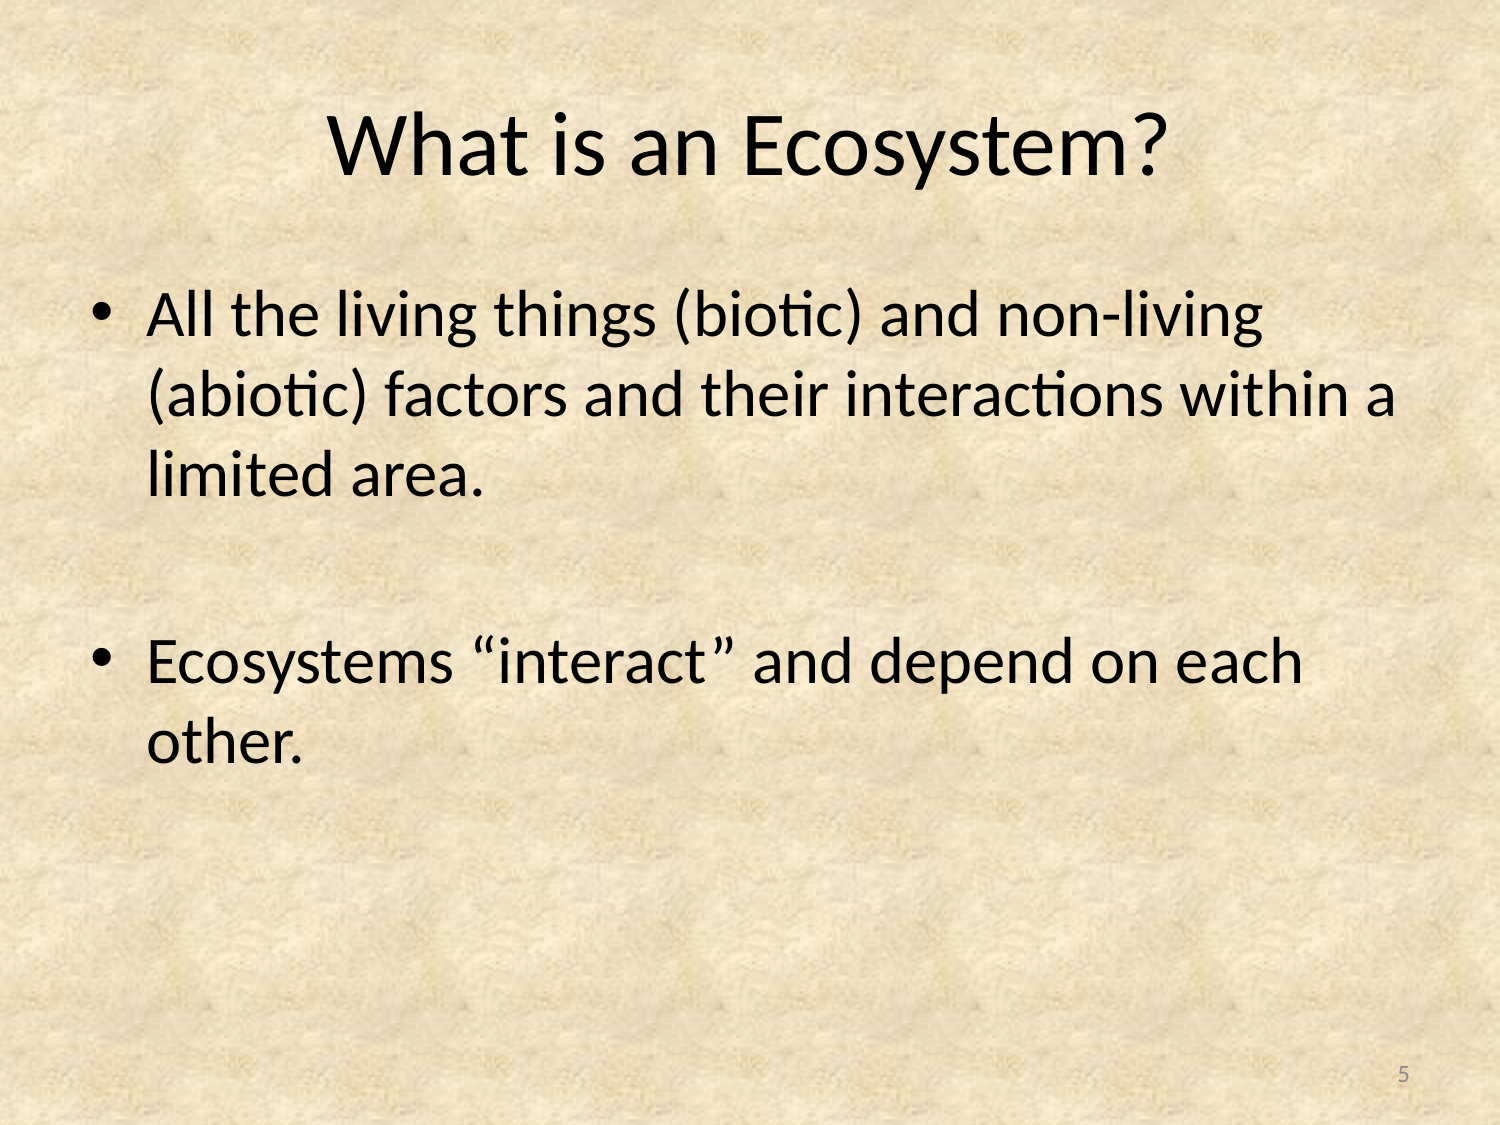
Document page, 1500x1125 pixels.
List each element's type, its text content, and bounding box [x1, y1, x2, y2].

title What is an Ecosystem? [75, 45, 1425, 233]
slide_number 5 [1074, 1042, 1425, 1103]
list All the living things (biotic) and non-living (abiotic) factors and their interactions within a limited area. Ecosystems “interact” and depend on each other. [75, 262, 1425, 1005]
